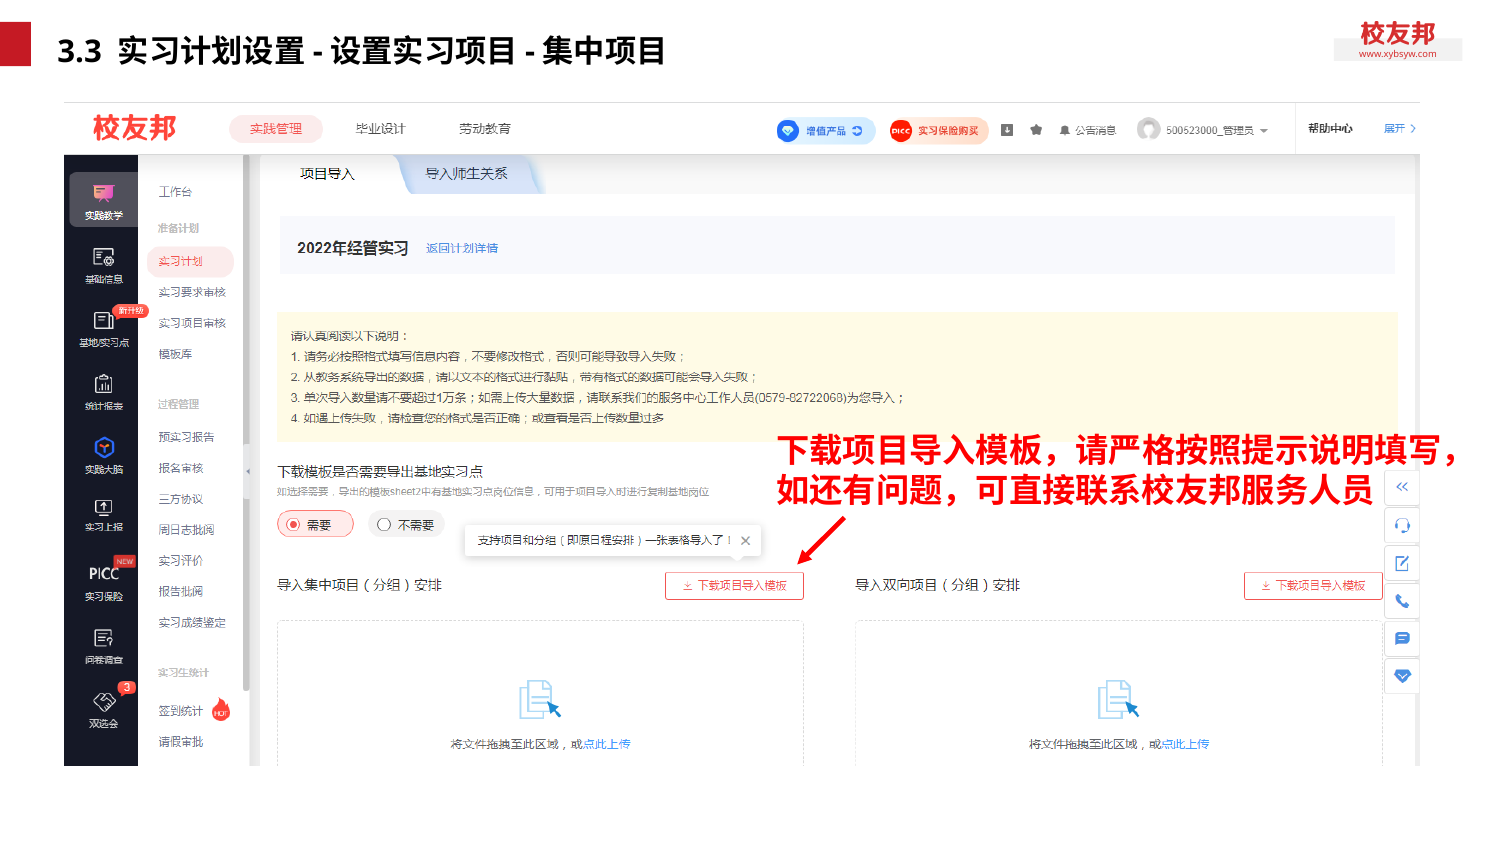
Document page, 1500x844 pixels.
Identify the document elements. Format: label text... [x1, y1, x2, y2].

picture [64, 102, 1420, 766]
title 3.3 实习计划设置-设置实习项目-集中项目 [42, 11, 939, 77]
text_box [797, 517, 845, 565]
picture [1361, 21, 1435, 45]
text_box 下载项目导入模板，请严格按照提示说明填写，如还有问题，可直接联系校友邦服务人员 [1420, 421, 1470, 517]
